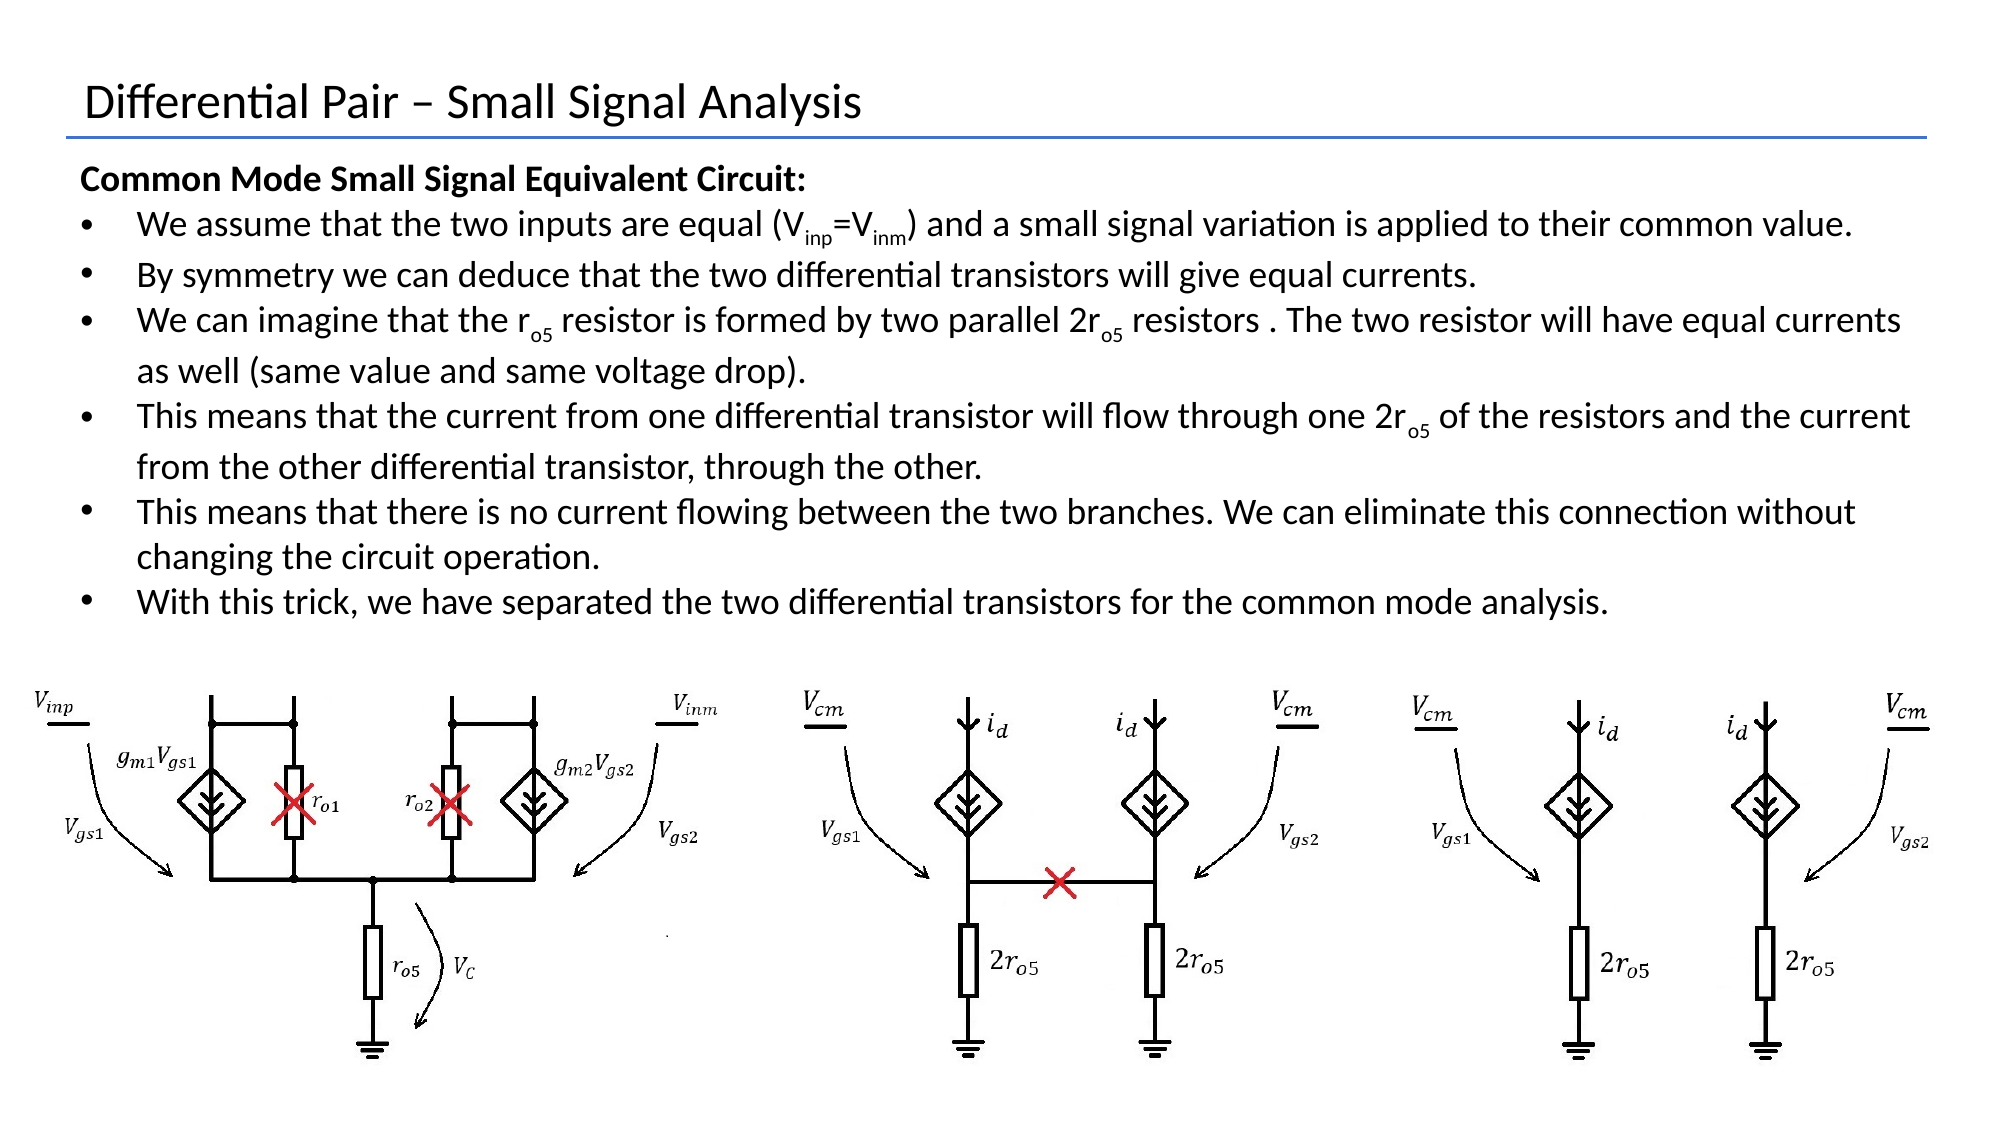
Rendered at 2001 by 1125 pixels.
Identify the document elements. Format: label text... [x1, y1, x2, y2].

text_box Common Mode Small Signal Equivalent Circuit: We assume that the two inputs are equal (Vinp=Vinm) and a small signal variation is applied to their common value. By symmetry we can deduce that the two differential transistors will give equal currents. We can imagine that the ro5 resistor is formed by two parallel 2ro5 resistors . The two resistor will have equal currents as well (same value and same voltage drop). This means that the current from one differential transistor will flow through one 2ro5 of the resistors and the current from the other differential transistor, through the other. This means that there is no current flowing between the two branches. We can eliminate this connection without changing the circuit operation. With this trick, we have separated the two differential transistors for the common mode analysis. [65, 146, 1928, 630]
text_box Differential Pair – Small Signal Analysis [69, 61, 878, 137]
picture [21, 679, 1978, 1070]
